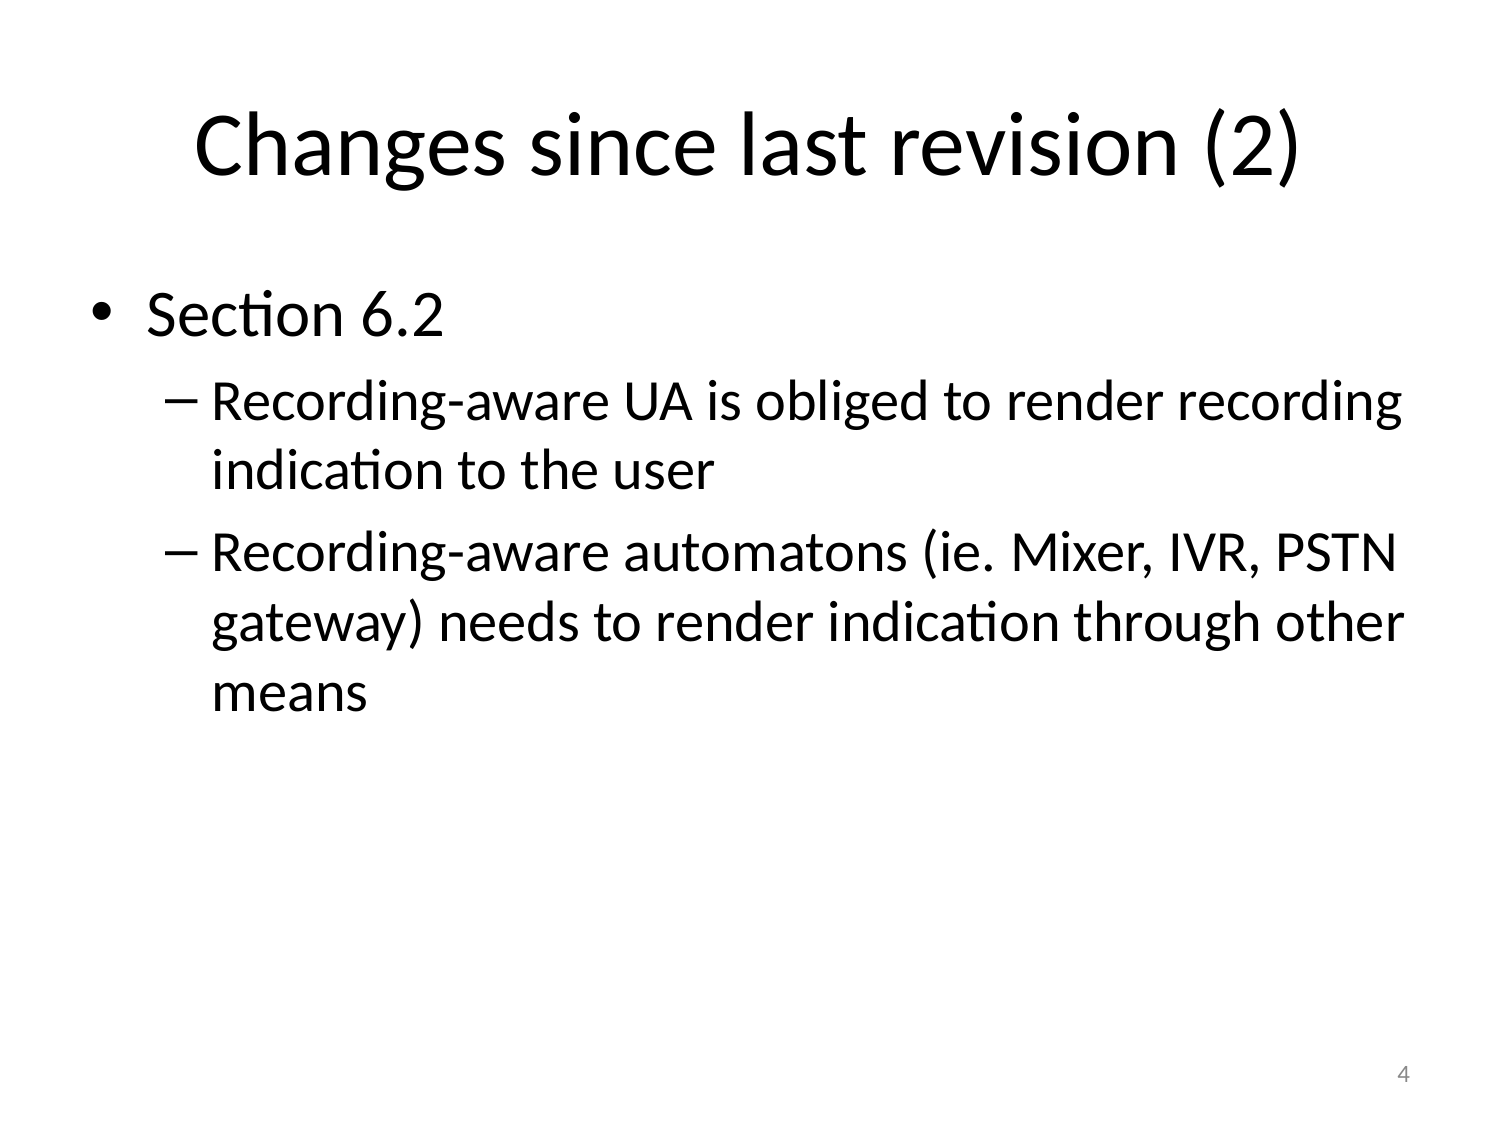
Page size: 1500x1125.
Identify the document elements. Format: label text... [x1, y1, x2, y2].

title Changes since last revision (2) [75, 45, 1425, 233]
slide_number 4 [1074, 1042, 1425, 1103]
list Section 6.2 Recording-aware UA is obliged to render recording indication to the user Recording-aware automatons (ie. Mixer, IVR, PSTN gateway) needs to render indication through other means [75, 262, 1425, 1005]
